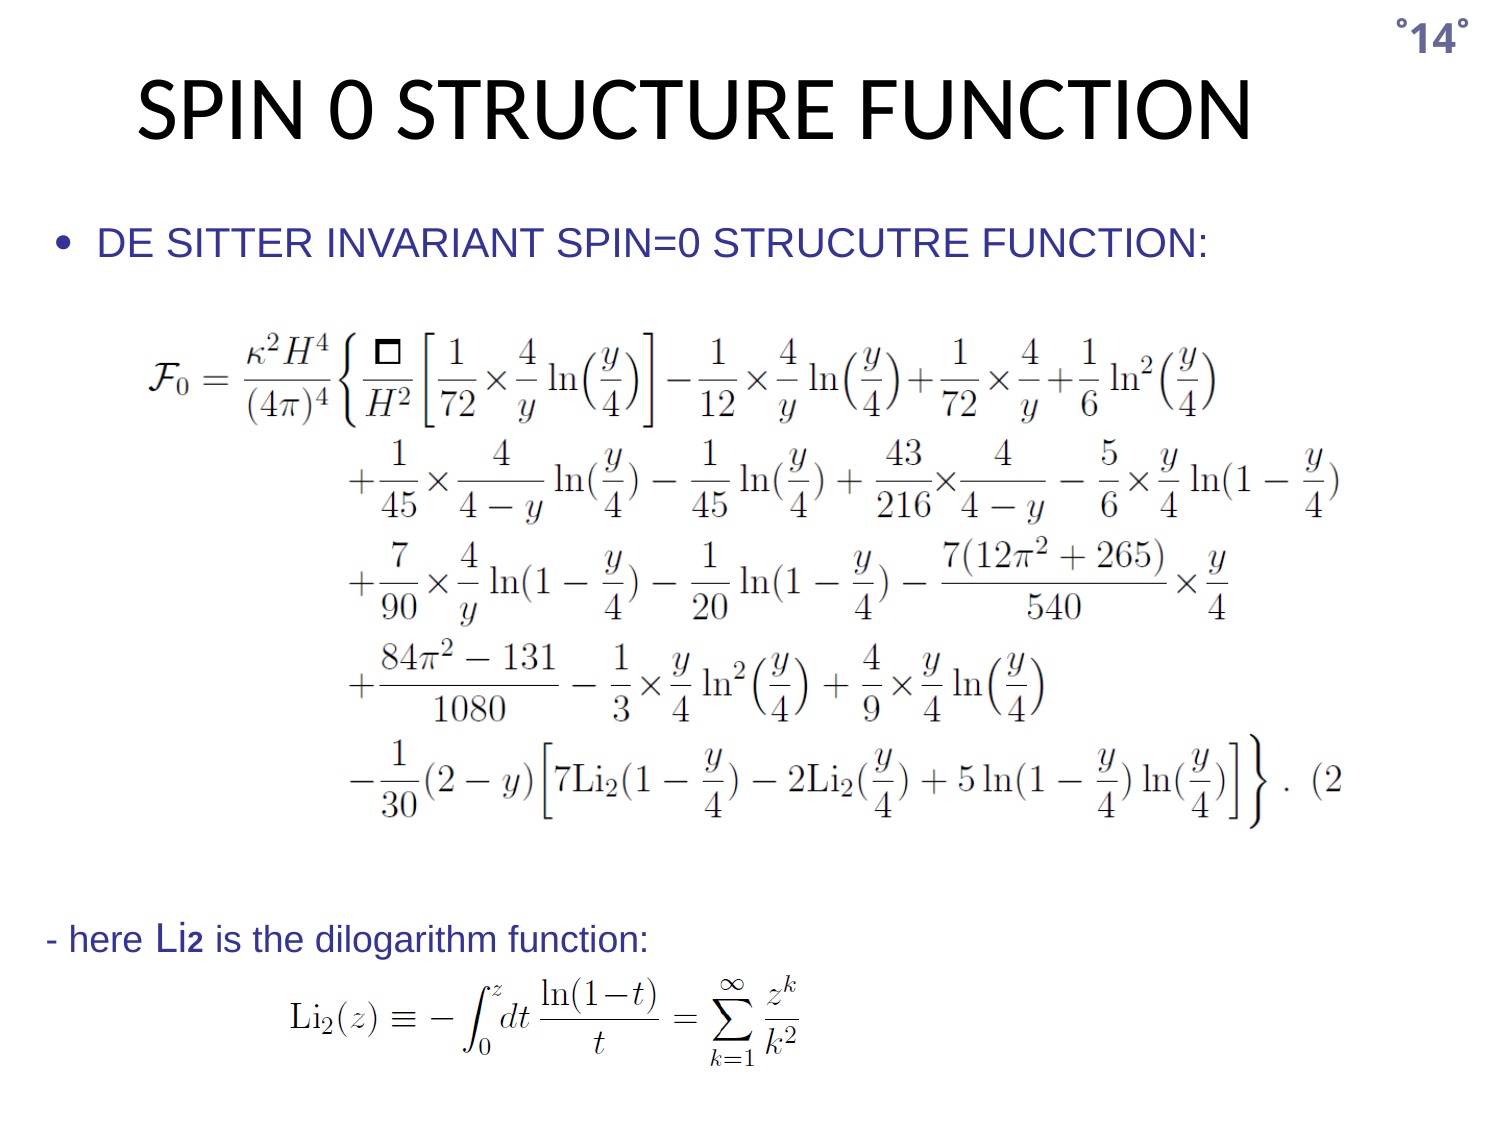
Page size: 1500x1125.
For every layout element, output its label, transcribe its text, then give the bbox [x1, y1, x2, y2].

picture [147, 315, 1344, 835]
picture [275, 958, 810, 1071]
title SPIN 0 STRUCTURE FUNCTION [75, 45, 1317, 161]
text_box ˚14˚ [1364, 7, 1500, 67]
text_box  DE SITTER INVARIANT SPIN=0 STRUCUTRE FUNCTION: [41, 208, 1247, 273]
text_box - here Li2 is the dilogarithm function: [30, 903, 665, 969]
